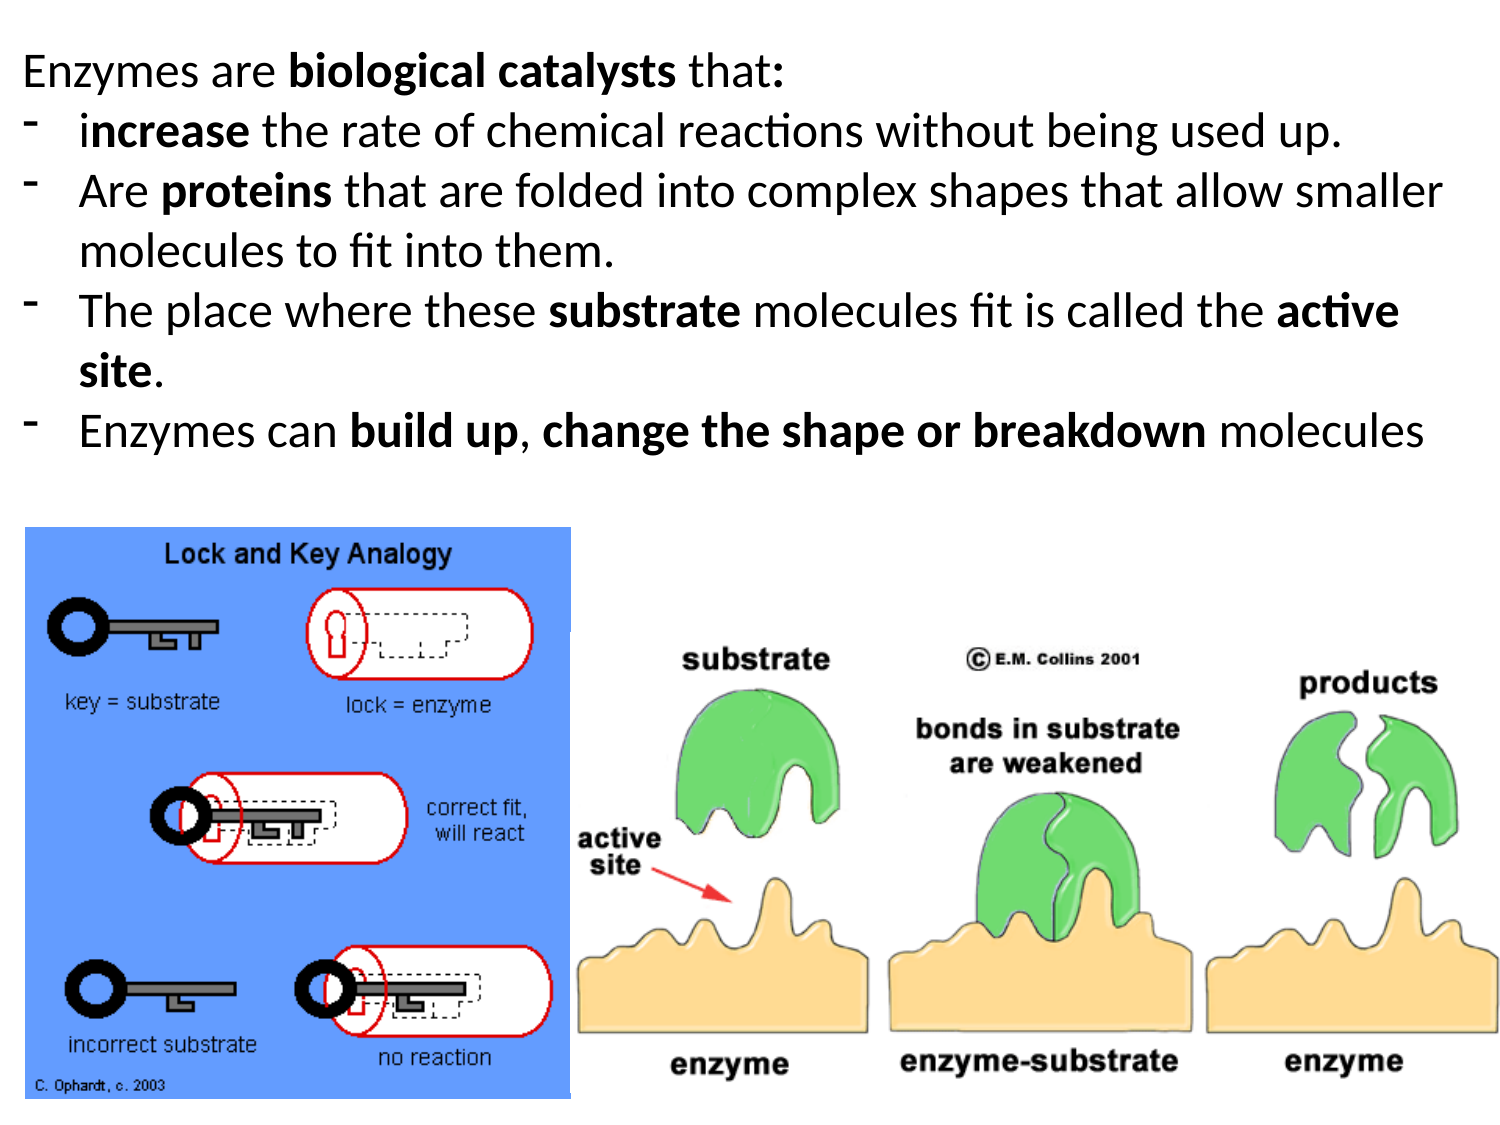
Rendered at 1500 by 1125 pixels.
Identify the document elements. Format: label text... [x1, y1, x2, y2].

picture [25, 526, 1500, 1100]
text_box Enzymes are biological catalysts that: increase the rate of chemical reactions without being used up. Are proteins that are folded into complex shapes that allow smaller molecules to fit into them. The place where these substrate molecules fit is called the active site. Enzymes can build up, change the shape or breakdown molecules [7, 29, 1500, 465]
